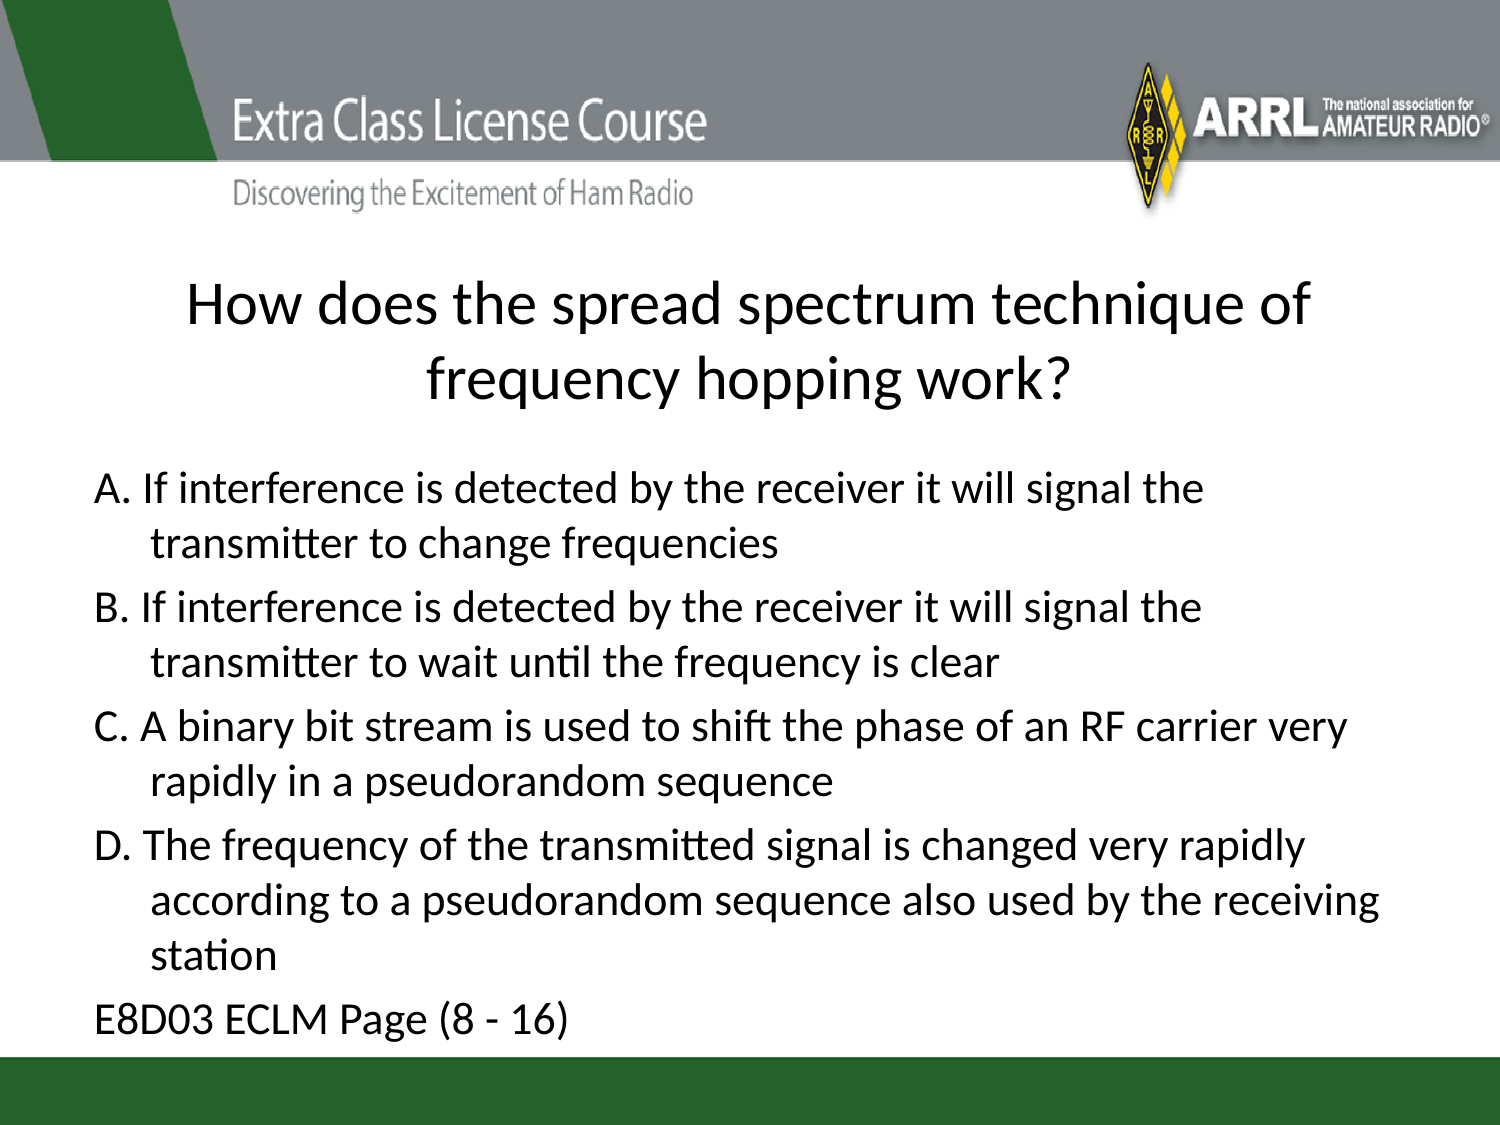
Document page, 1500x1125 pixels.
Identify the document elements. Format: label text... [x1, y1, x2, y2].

title How does the spread spectrum technique of frequency hopping work? [75, 254, 1425, 435]
list A. If interference is detected by the receiver it will signal the transmitter to change frequencies B. If interference is detected by the receiver it will signal the transmitter to wait until the frequency is clear C. A binary bit stream is used to shift the phase of an RF carrier very rapidly in a pseudorandom sequence D. The frequency of the transmitted signal is changed very rapidly according to a pseudorandom sequence also used by the receiving station E8D03 ECLM Page (8 - 16) [79, 450, 1430, 968]
picture [0, 0, 1500, 1125]
